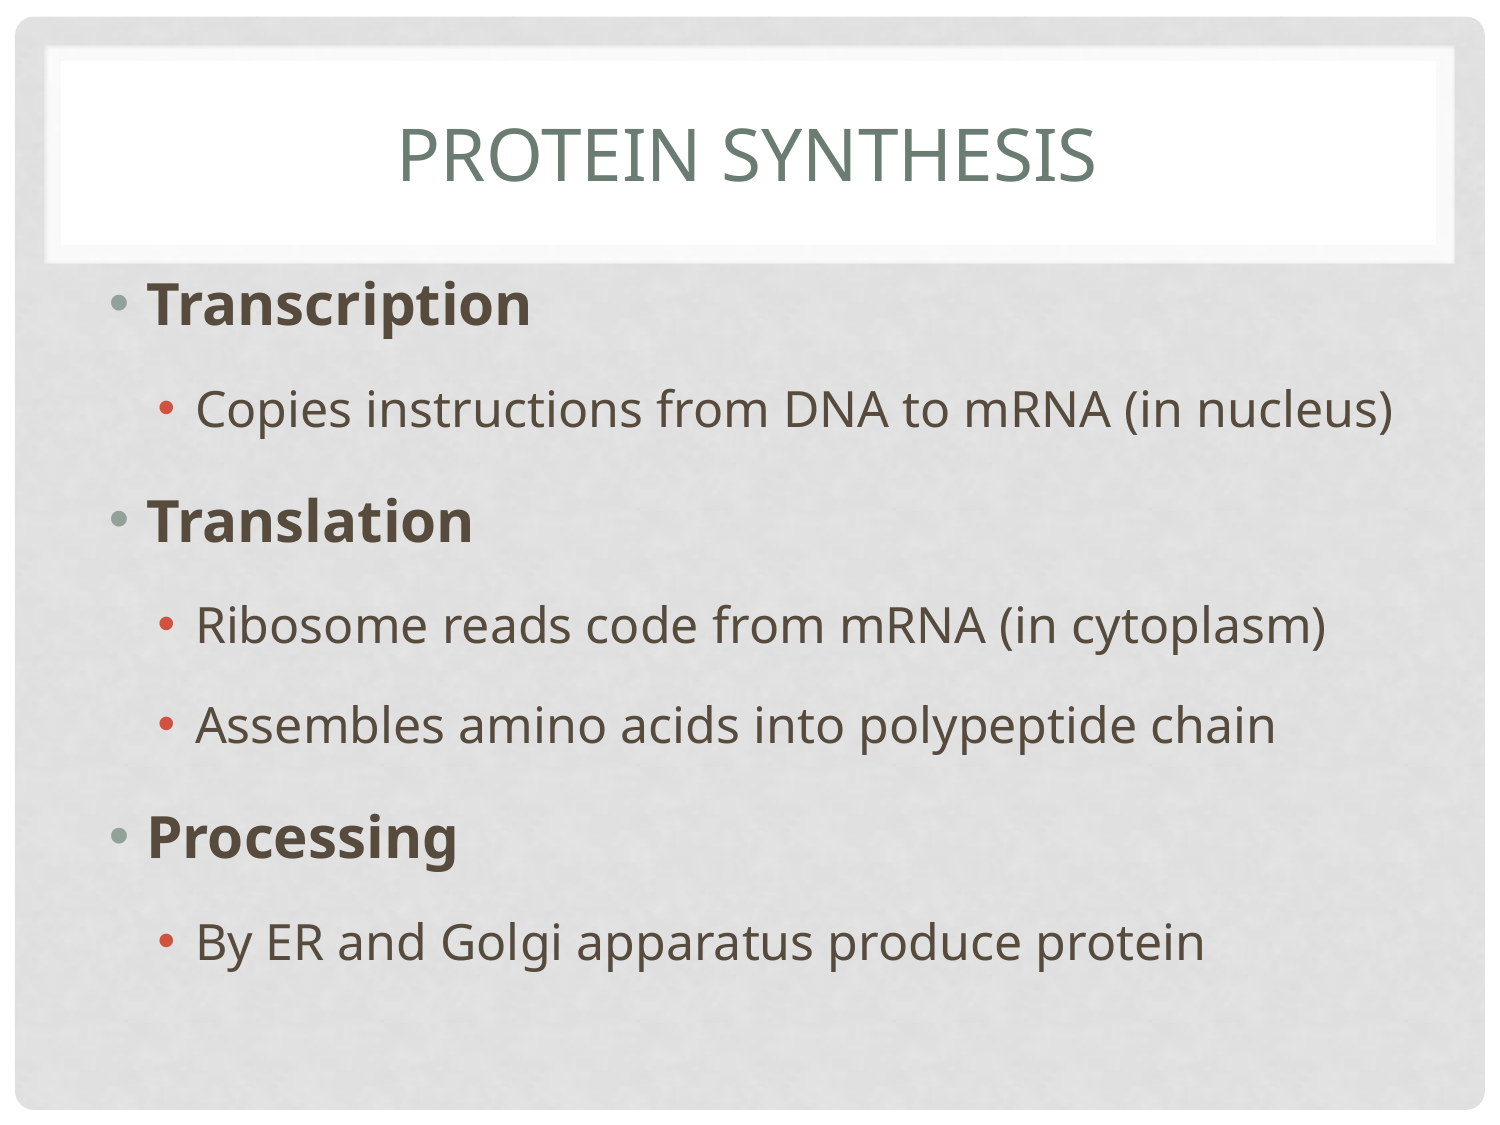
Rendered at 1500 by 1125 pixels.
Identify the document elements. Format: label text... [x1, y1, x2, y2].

list Transcription Copies instructions from DNA to mRNA (in nucleus) Translation Ribosome reads code from mRNA (in cytoplasm) Assembles amino acids into polypeptide chain Processing By ER and Golgi apparatus produce protein [75, 224, 1425, 1050]
title Protein Synthesis [69, 66, 1425, 238]
